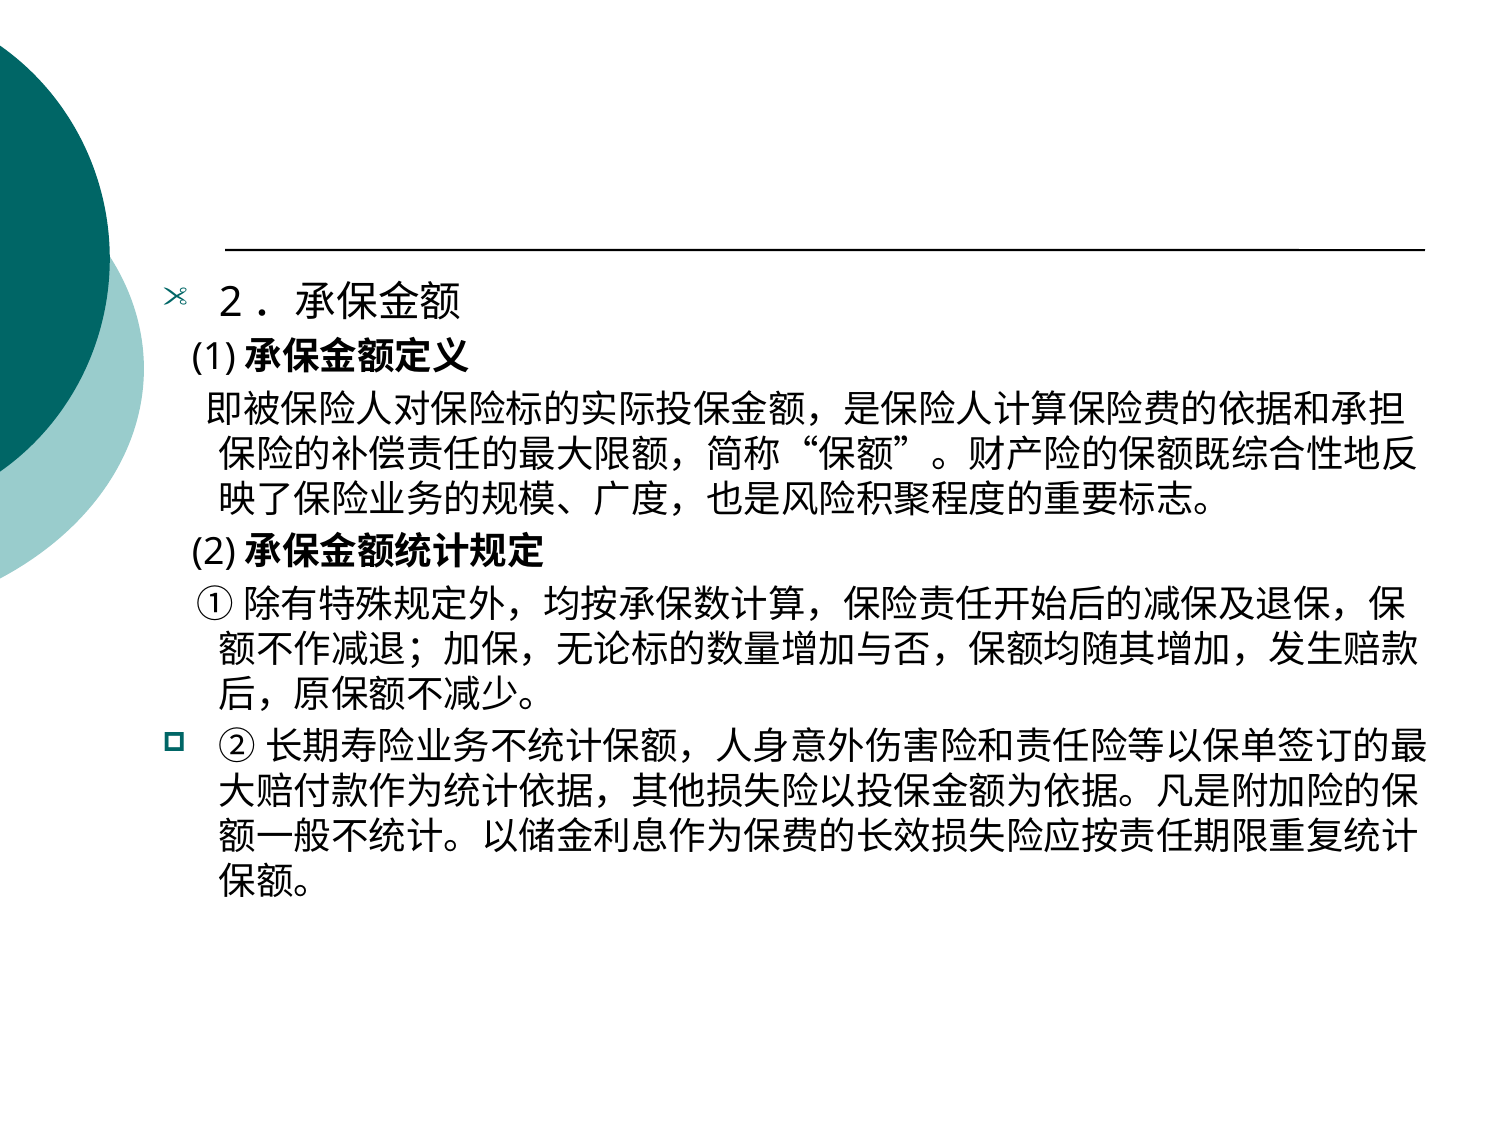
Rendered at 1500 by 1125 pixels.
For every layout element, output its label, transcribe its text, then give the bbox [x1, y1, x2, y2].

list 2．承保金额 (1)承保金额定义 即被保险人对保险标的实际投保金额，是保险人计算保险费的依据和承担保险的补偿责任的最大限额，简称“保额”。财产险的保额既综合性地反映了保险业务的规模、广度，也是风险积聚程度的重要标志。 (2)承保金额统计规定 ①除有特殊规定外，均按承保数计算，保险责任开始后的减保及退保，保额不作减退；加保，无论标的数量增加与否，保额均随其增加，发生赔款后，原保额不减少。 ②长期寿险业务不统计保额，人身意外伤害险和责任险等以保单签订的最大赔付款作为统计依据，其他损失险以投保金额为依据。凡是附加险的保额一般不统计。以储金利息作为保费的长效损失险应按责任期限重复统计保额。 [147, 266, 1458, 1000]
